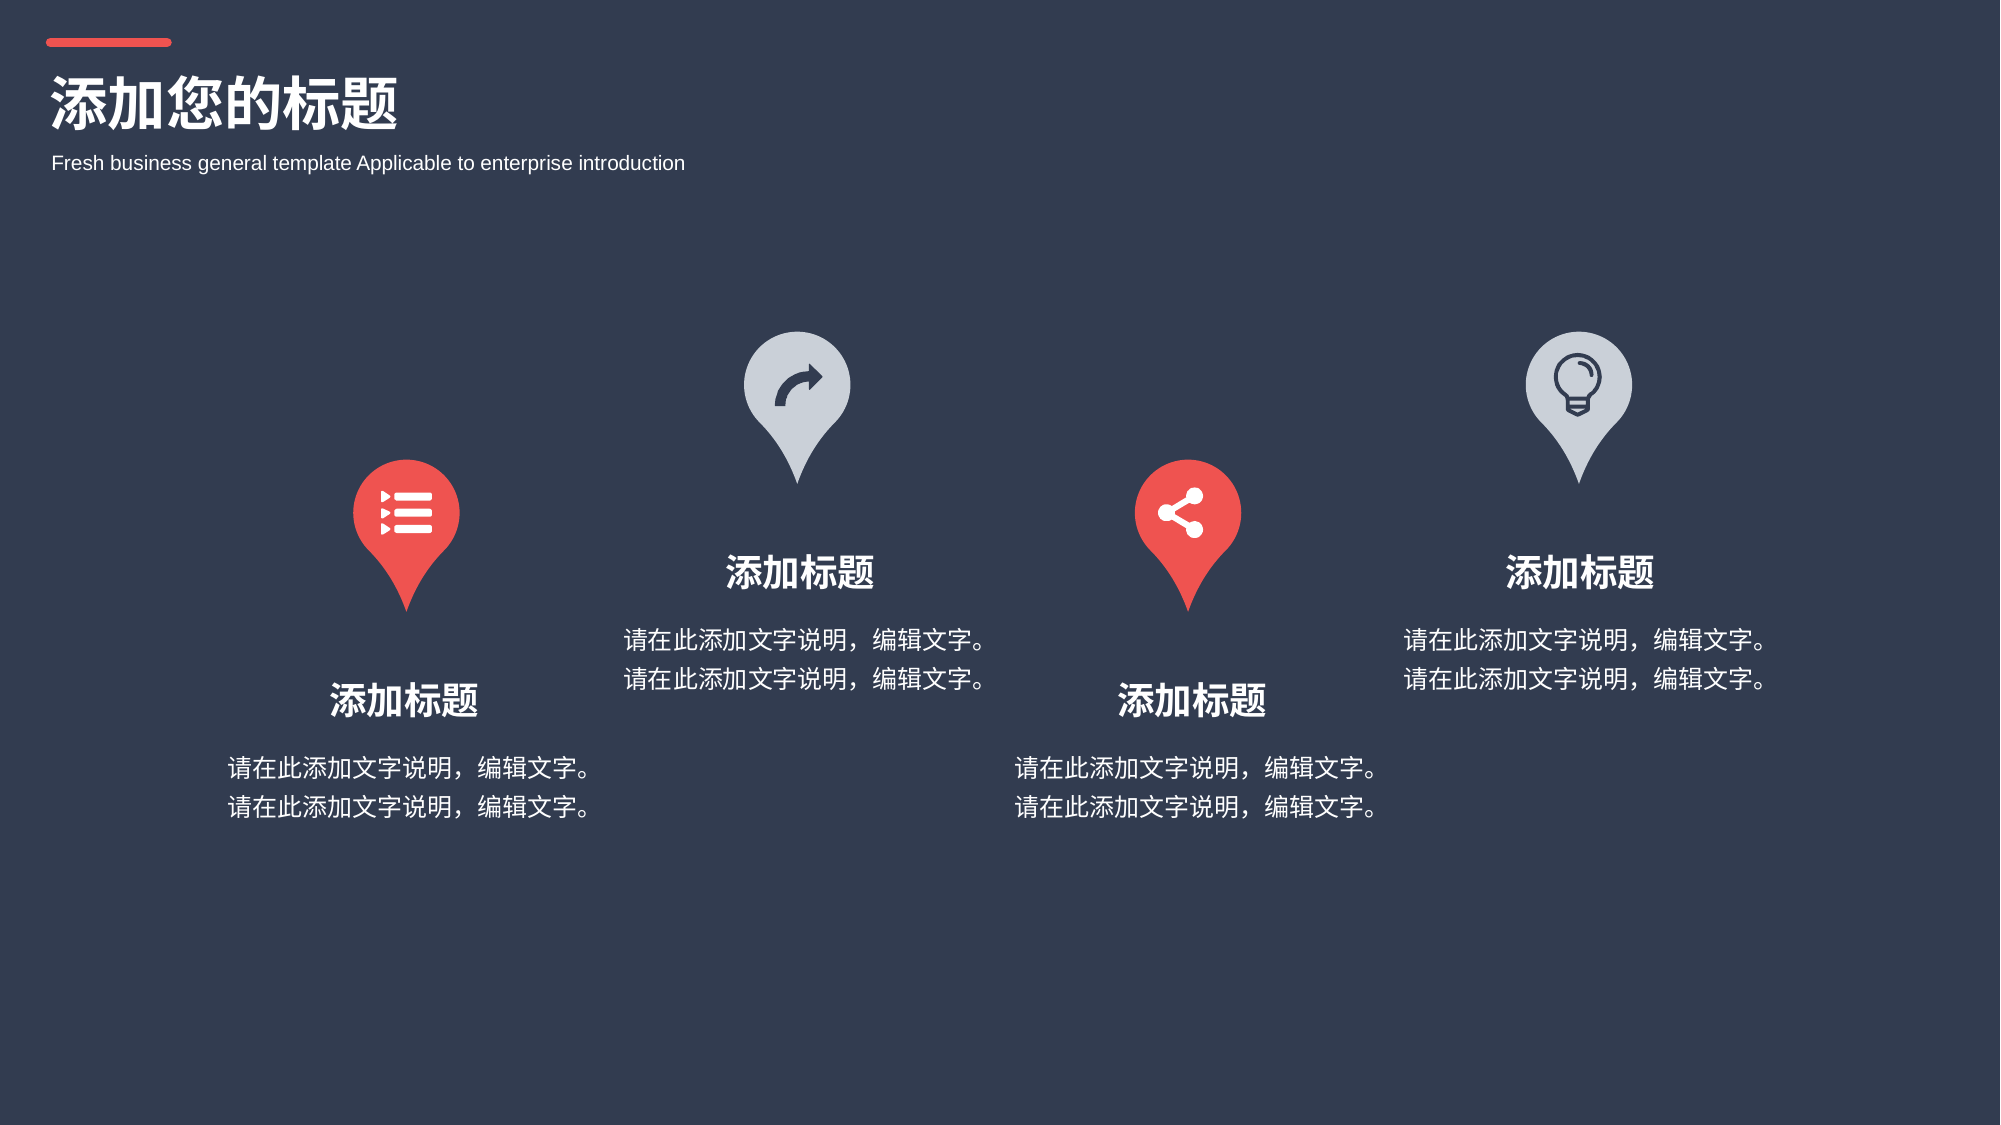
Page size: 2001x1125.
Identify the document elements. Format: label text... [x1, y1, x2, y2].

text_box [743, 330, 852, 487]
text_box 请在此添加文字说明，编辑文字。请在此添加文字说明，编辑文字。 [988, 736, 1392, 829]
text_box [381, 490, 391, 503]
text_box 添加标题 [709, 541, 891, 602]
text_box [1133, 458, 1243, 615]
text_box [352, 458, 461, 615]
text_box 请在此添加文字说明，编辑文字。请在此添加文字说明，编辑文字。 [1376, 608, 1780, 701]
text_box 请在此添加文字说明，编辑文字。请在此添加文字说明，编辑文字。 [200, 736, 604, 829]
text_box Fresh business general template Applicable to enterprise introduction [36, 142, 701, 182]
text_box [381, 523, 391, 535]
text_box [774, 363, 823, 407]
text_box 请在此添加文字说明，编辑文字。请在此添加文字说明，编辑文字。 [596, 608, 1000, 701]
text_box [381, 508, 391, 519]
text_box [1524, 330, 1634, 487]
text_box [1158, 487, 1204, 538]
text_box [394, 508, 432, 517]
text_box 添加标题 [314, 669, 495, 730]
text_box 添加标题 [1490, 541, 1671, 602]
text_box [1553, 352, 1602, 417]
text_box [394, 492, 432, 501]
text_box 添加标题 [1101, 669, 1283, 730]
text_box 添加您的标题 [34, 59, 414, 145]
text_box [394, 524, 432, 534]
